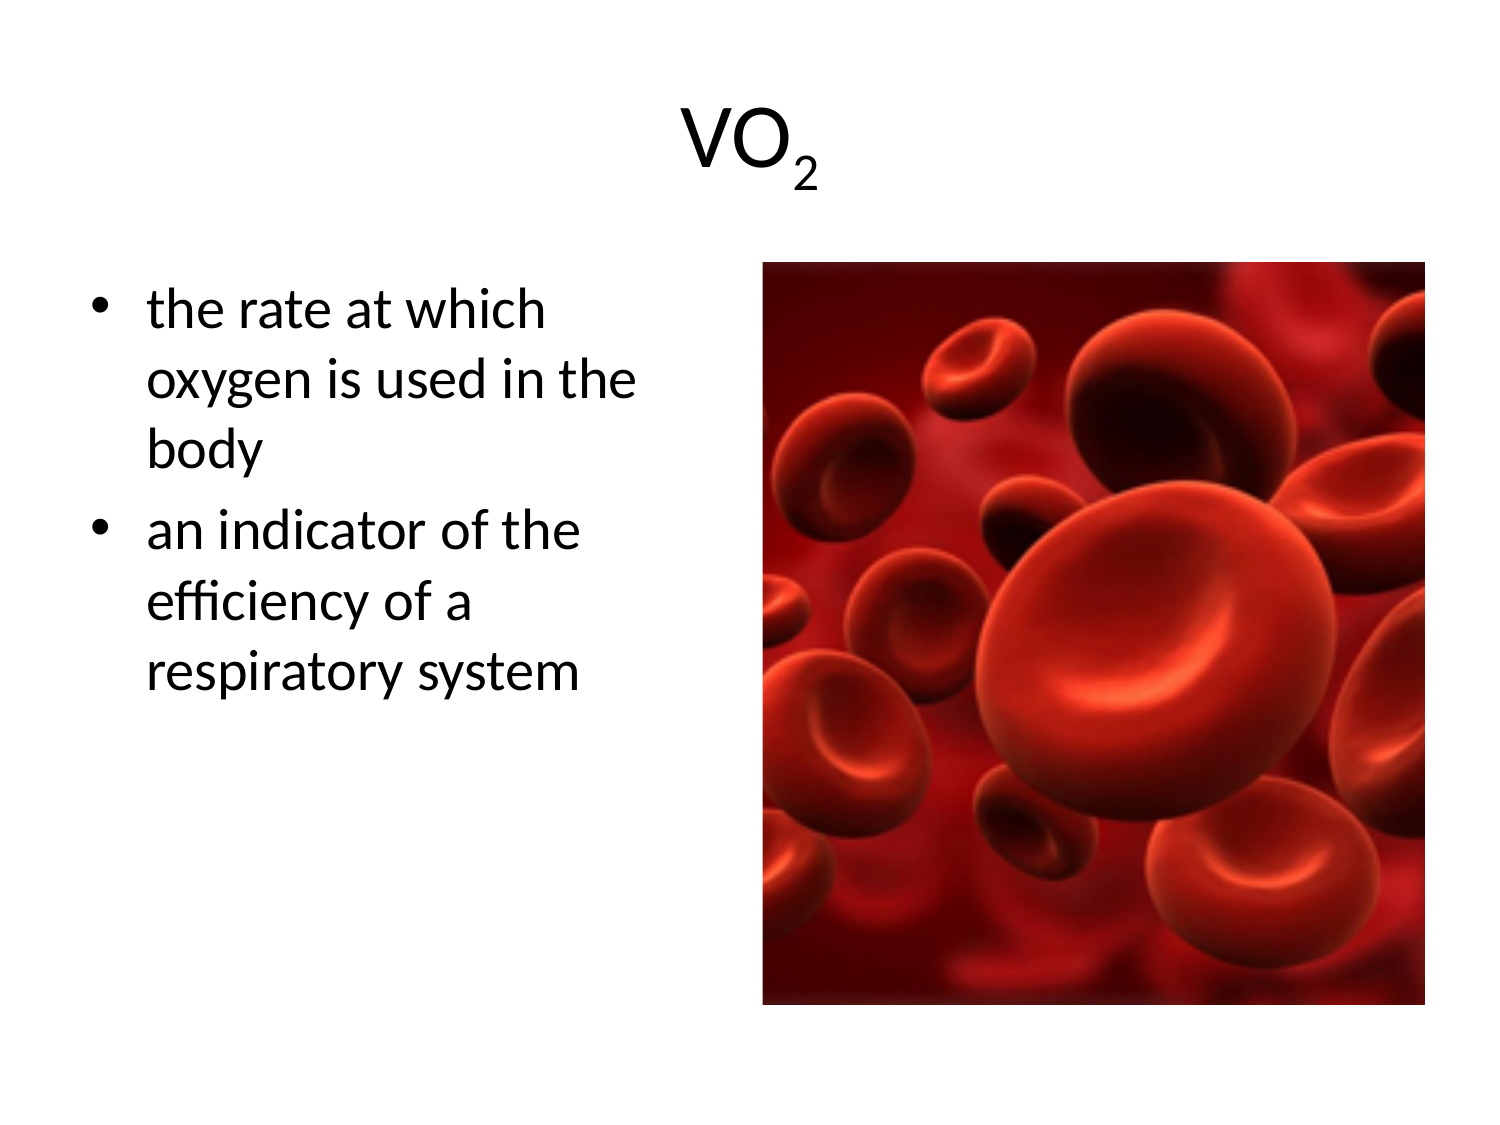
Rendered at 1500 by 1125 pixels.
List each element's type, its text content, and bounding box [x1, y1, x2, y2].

list the rate at which oxygen is used in the body an indicator of the efficiency of a respiratory system [75, 262, 738, 1005]
title VO2 [75, 45, 1425, 233]
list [762, 262, 1426, 1006]
